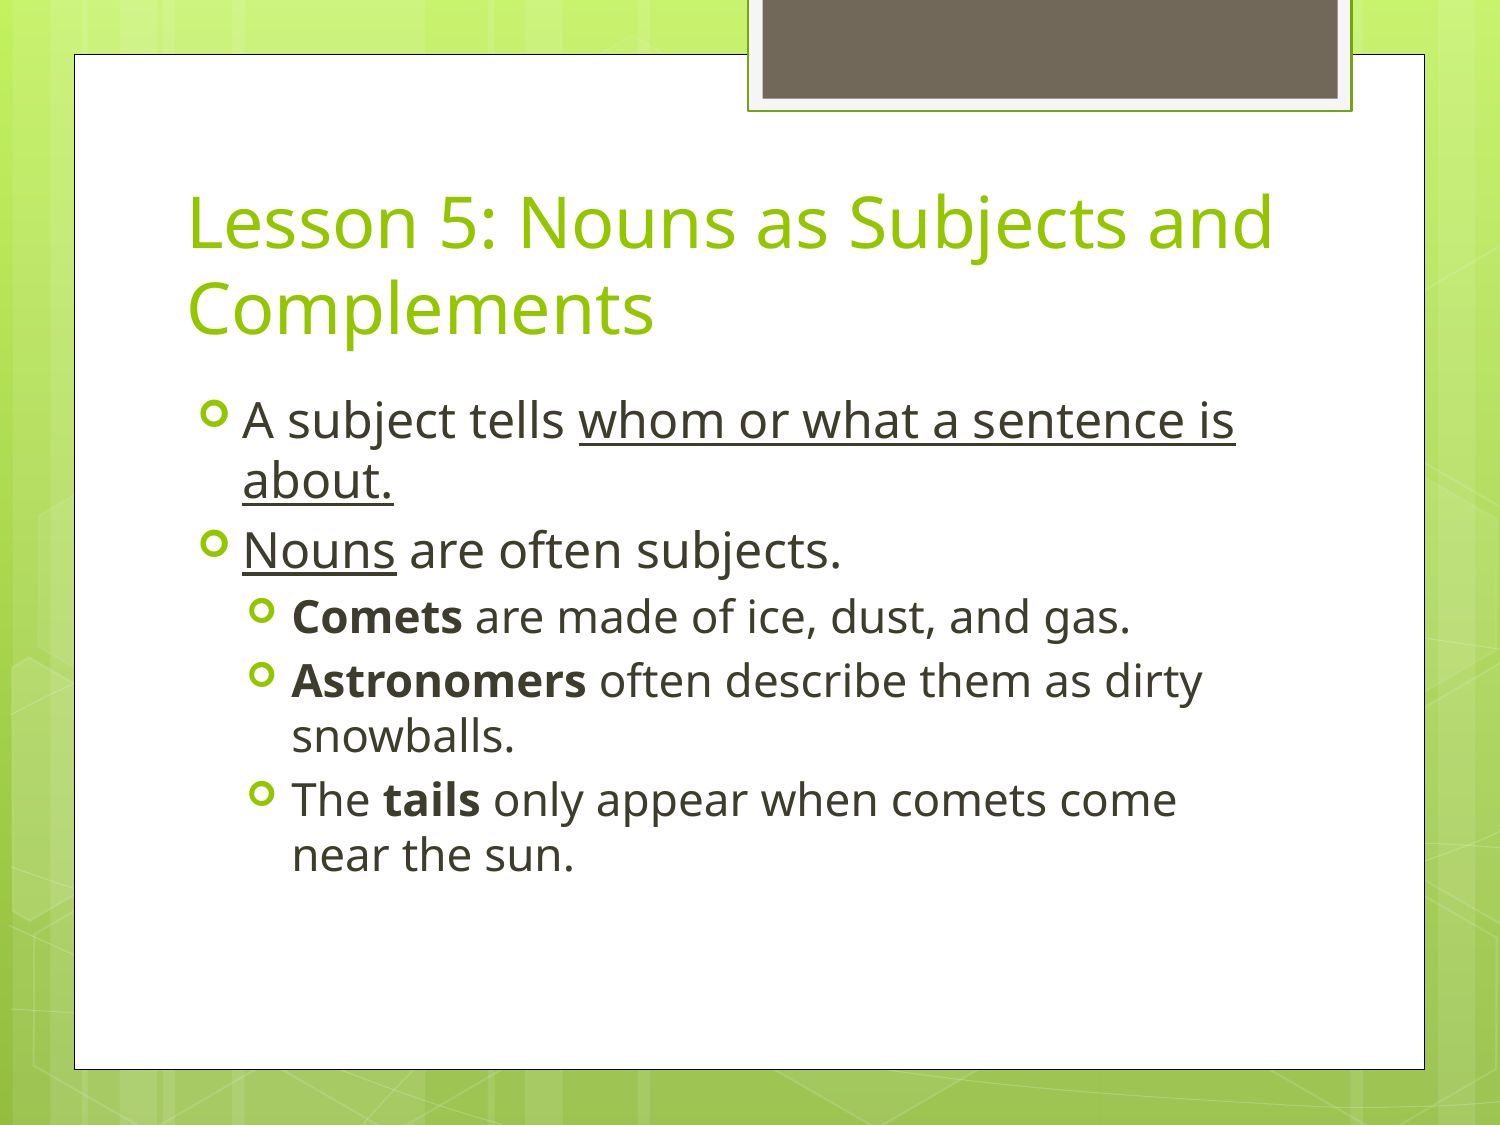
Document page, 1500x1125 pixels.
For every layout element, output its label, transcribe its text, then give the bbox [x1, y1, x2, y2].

list A subject tells whom or what a sentence is about. Nouns are often subjects. Comets are made of ice, dust, and gas. Astronomers often describe them as dirty snowballs. The tails only appear when comets come near the sun. [171, 381, 1283, 957]
title Lesson 5: Nouns as Subjects and Complements [171, 168, 1324, 357]
